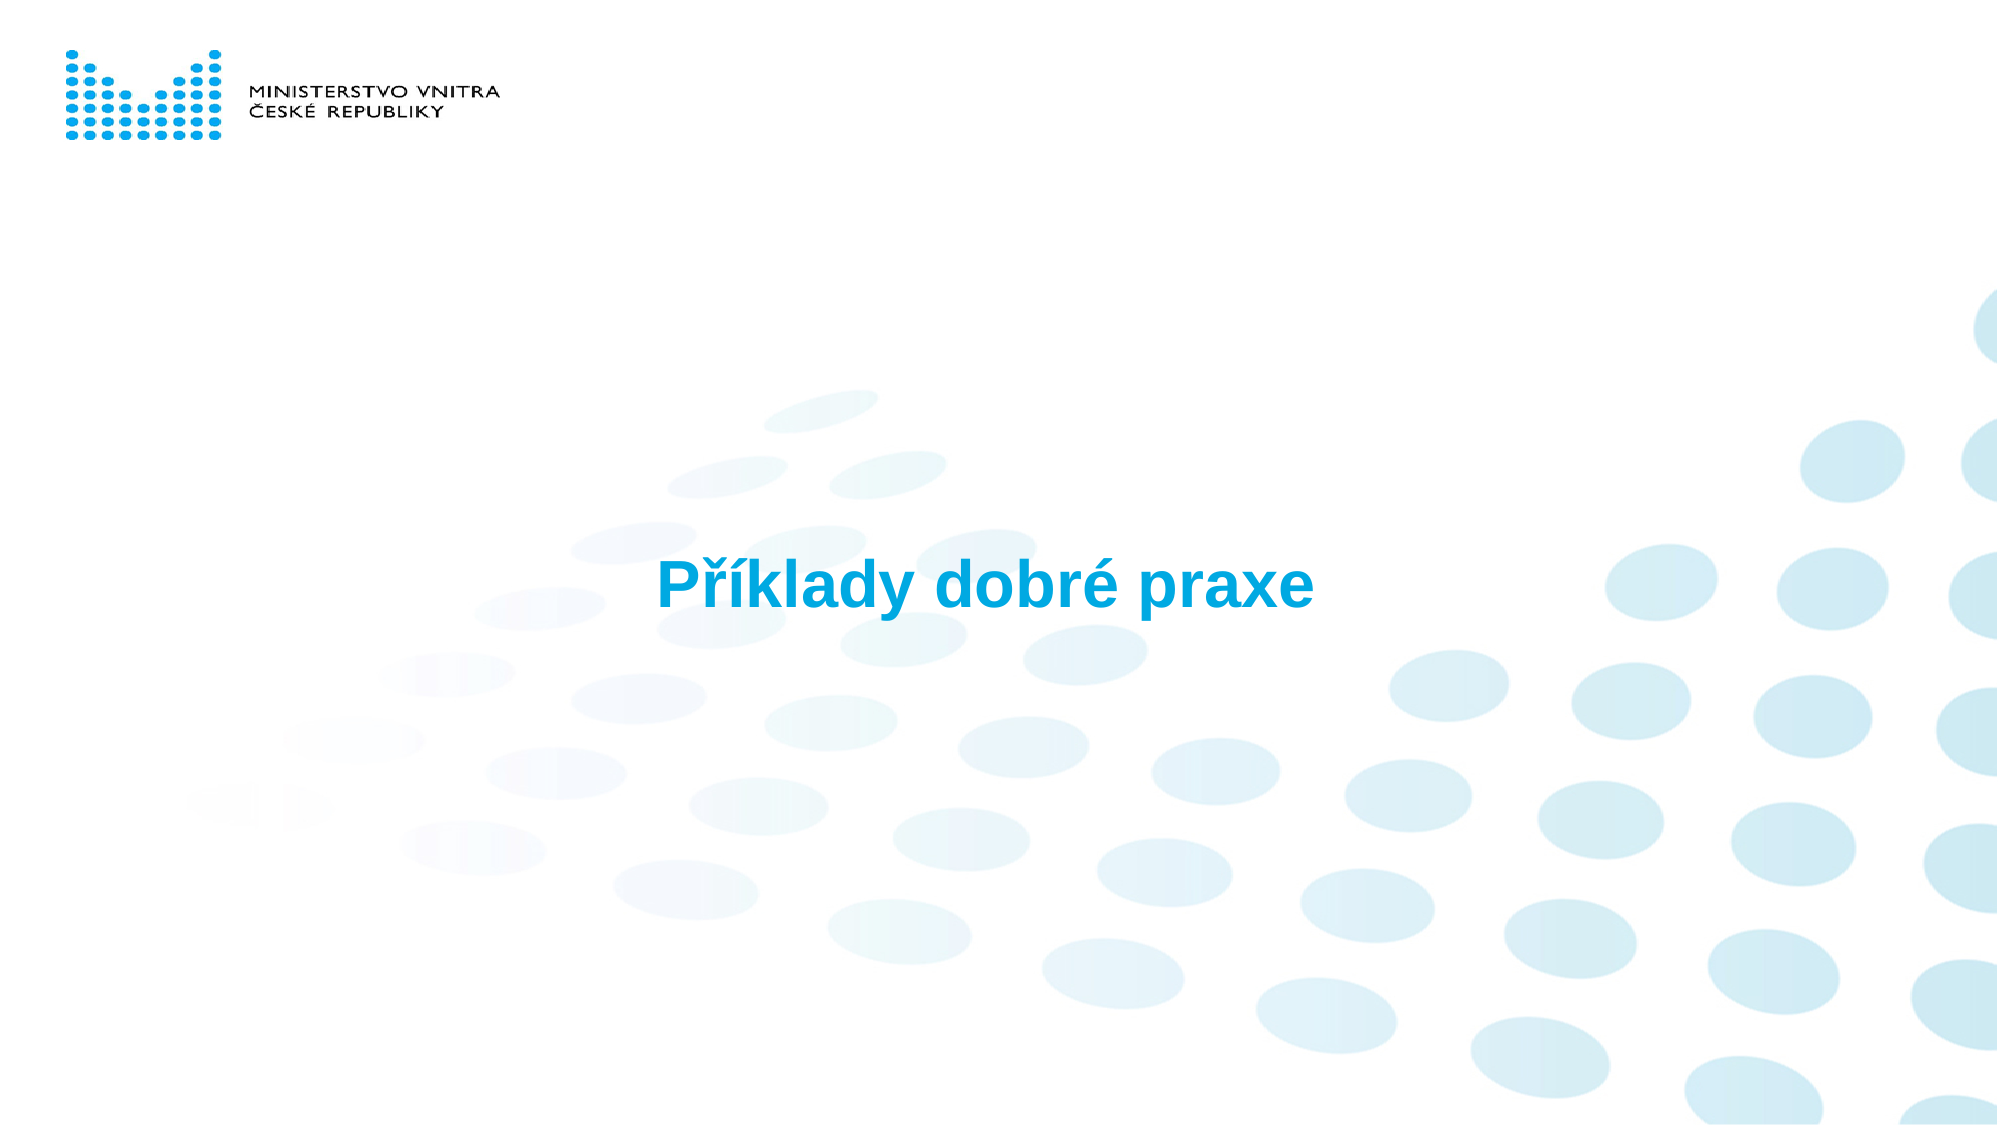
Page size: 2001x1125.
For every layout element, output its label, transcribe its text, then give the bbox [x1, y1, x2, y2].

title Příklady dobré praxe [91, 418, 1882, 744]
picture [0, 0, 2000, 1125]
